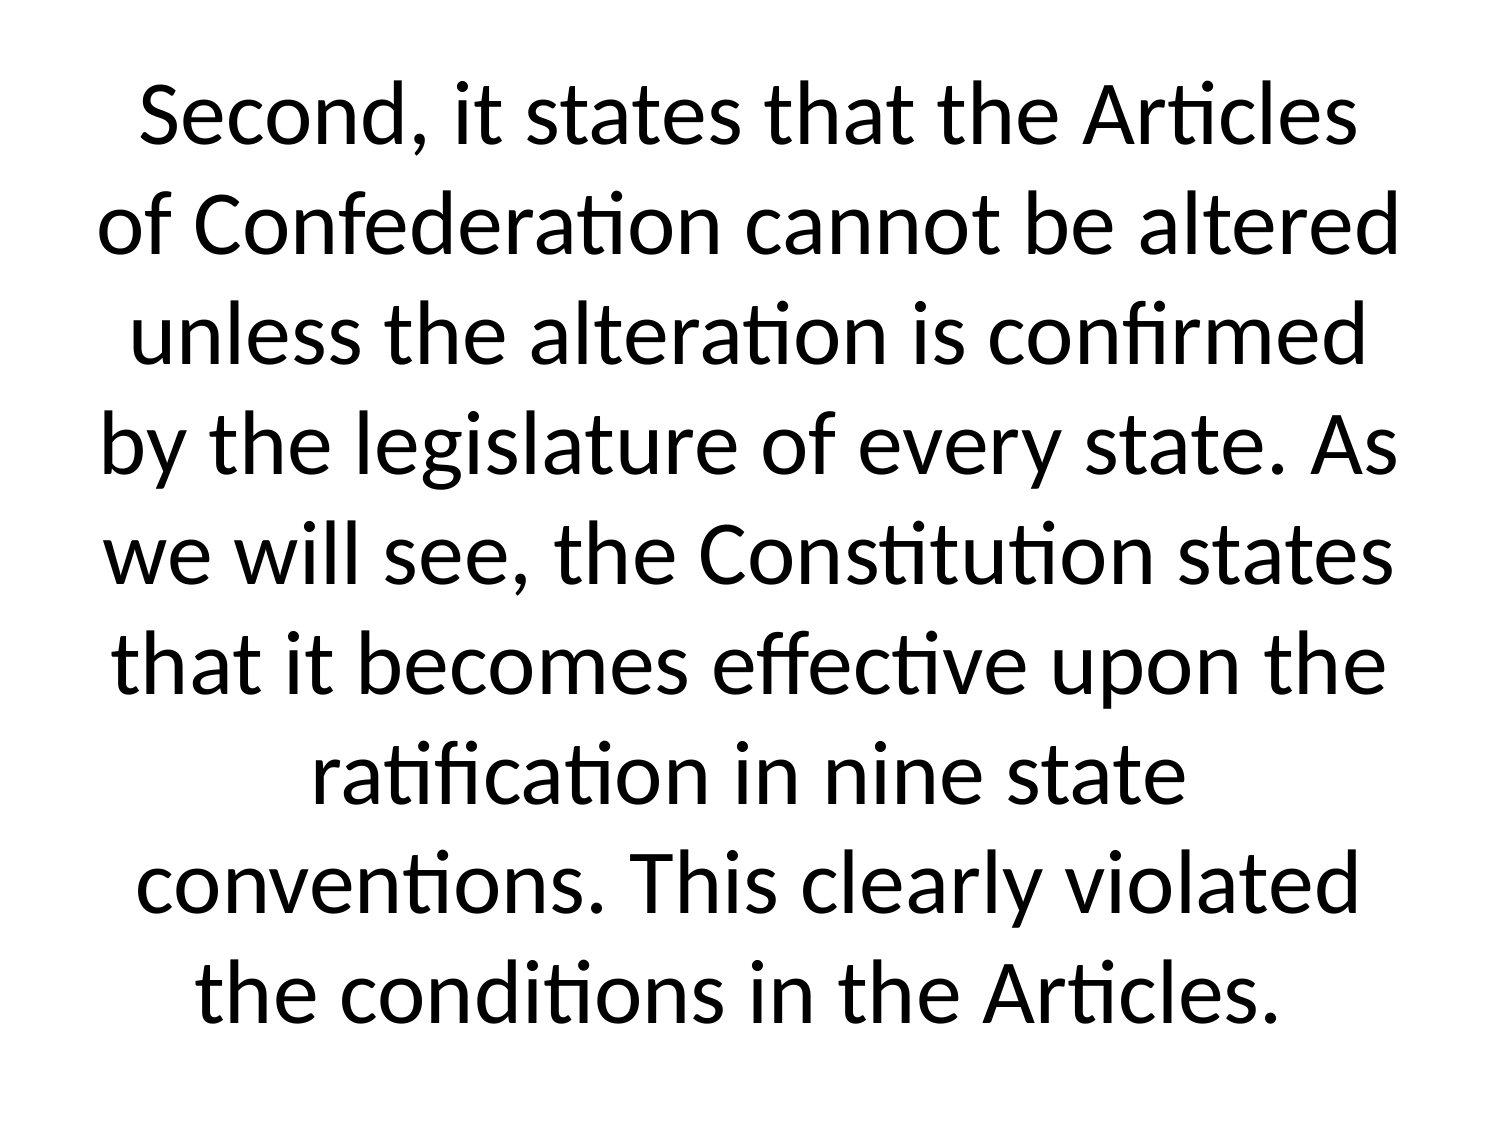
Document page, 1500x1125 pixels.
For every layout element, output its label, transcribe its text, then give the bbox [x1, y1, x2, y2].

title Second, it states that the Articles of Confederation cannot be altered unless the alteration is confirmed by the legislature of every state. As we will see, the Constitution states that it becomes effective upon the ratification in nine state conventions. This clearly violated the conditions in the Articles. [75, 45, 1425, 1050]
